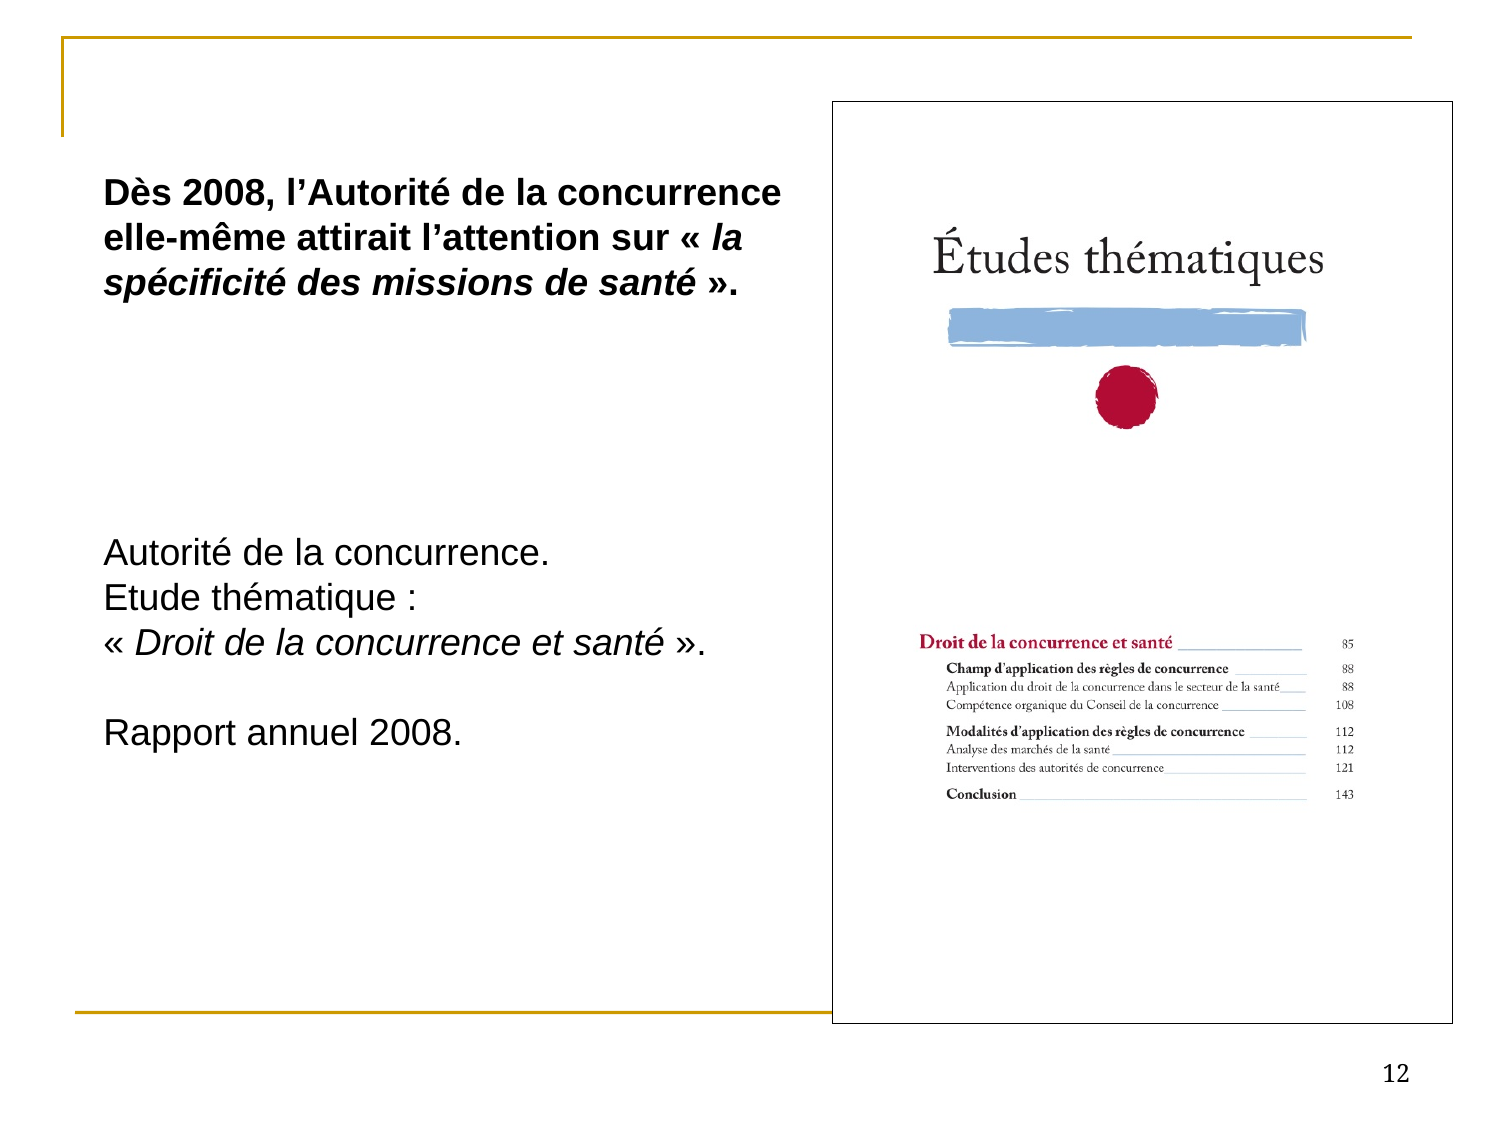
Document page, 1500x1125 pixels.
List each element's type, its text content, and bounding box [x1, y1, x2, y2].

text_box Dès 2008, l’Autorité de la concurrence elle-même attirait l’attention sur « la spécificité des missions de santé ». Autorité de la concurrence. Etude thématique : « Droit de la concurrence et santé ». Rapport annuel 2008. [88, 160, 827, 761]
text_box 12 [1074, 1032, 1425, 1100]
picture [832, 101, 1453, 1024]
list [76, 66, 1428, 1012]
